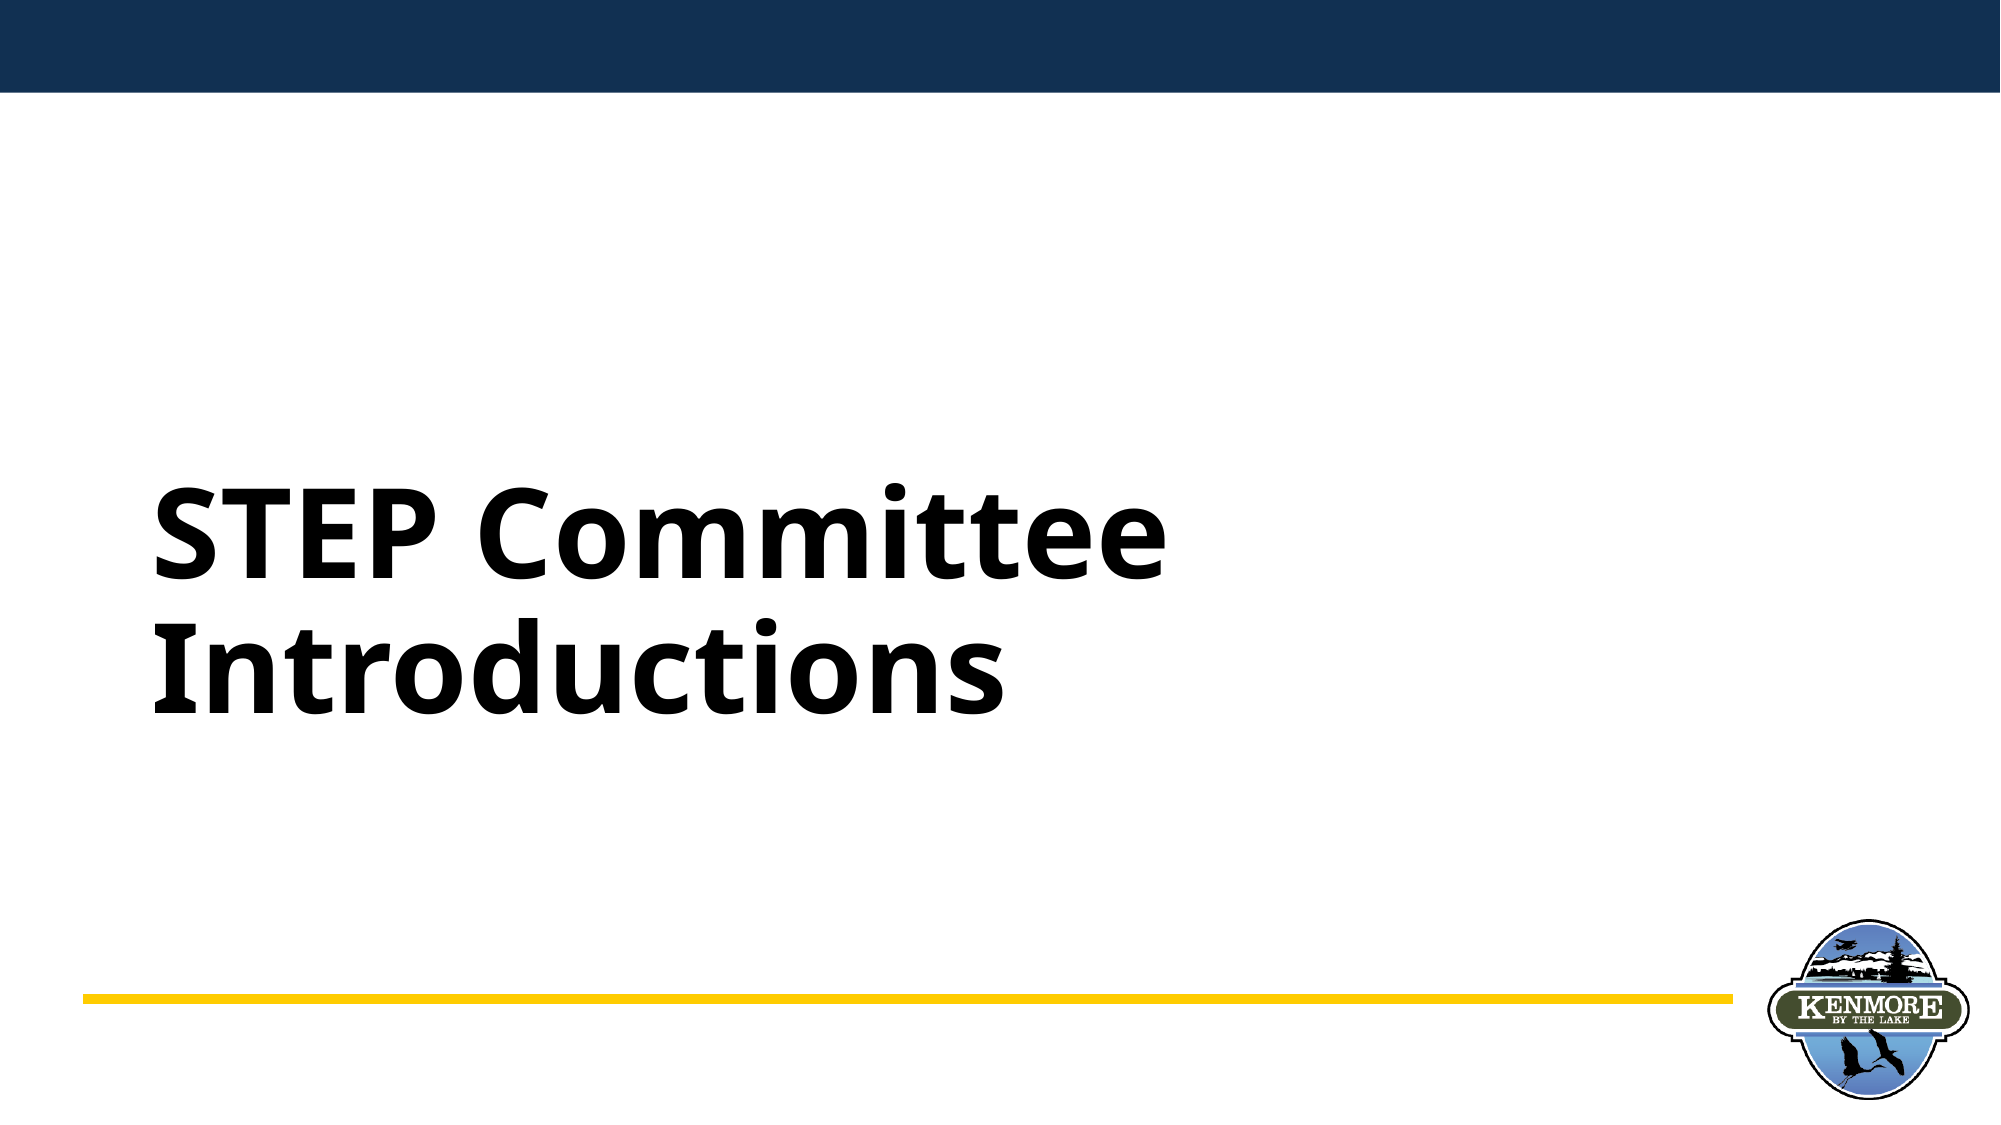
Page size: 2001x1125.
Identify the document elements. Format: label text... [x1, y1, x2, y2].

title STEP Committee Introductions [136, 280, 1862, 749]
slide_number 3 [1412, 1042, 1863, 1103]
text_box [0, 0, 2000, 94]
picture [1767, 919, 1970, 1100]
